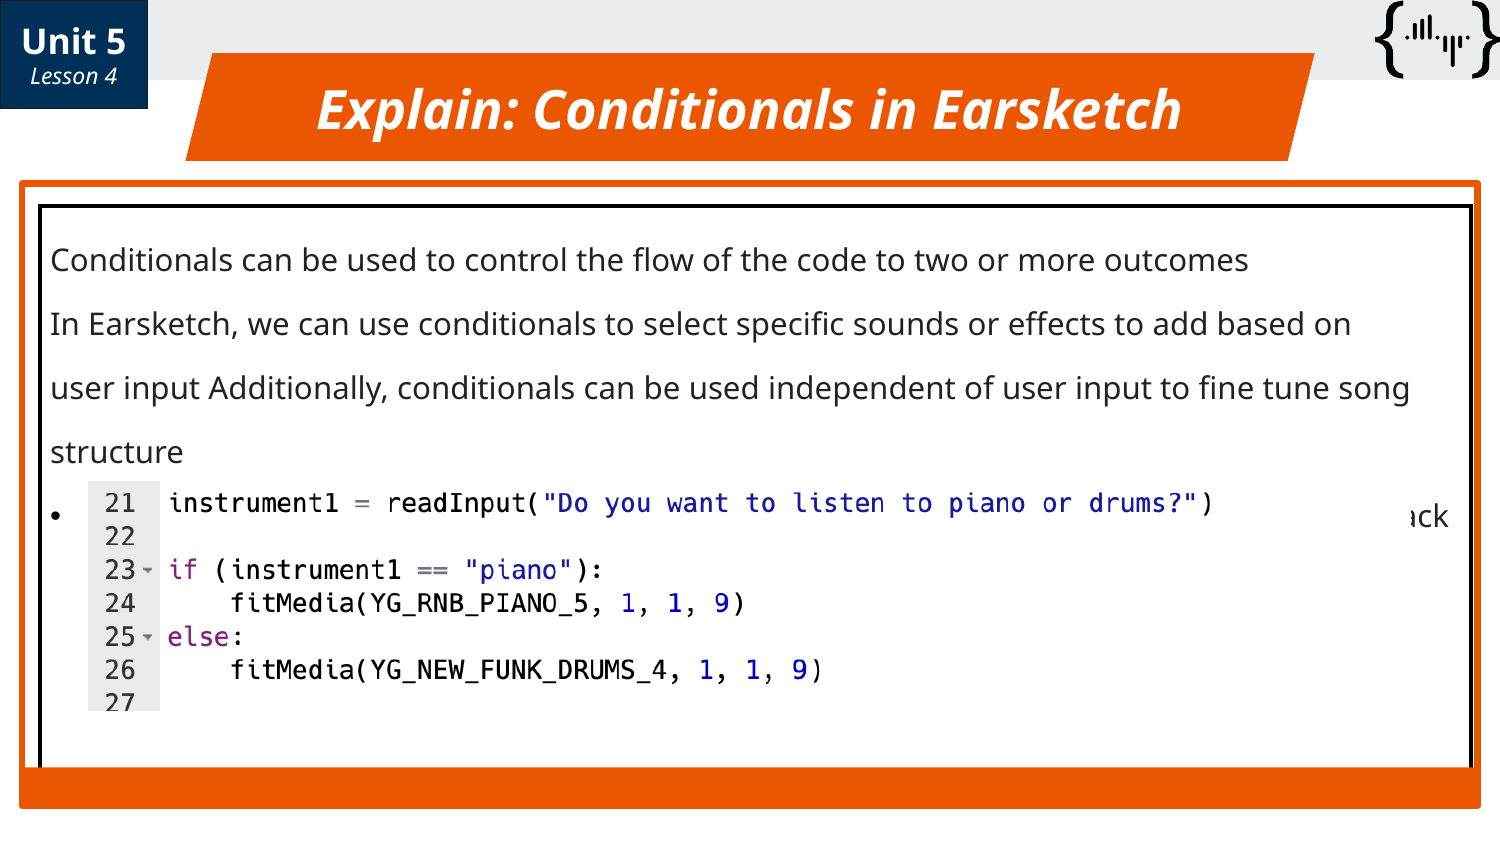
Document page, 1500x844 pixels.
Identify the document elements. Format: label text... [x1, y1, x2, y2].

picture [1374, 0, 1500, 80]
picture [25, 186, 1475, 804]
text_box [185, 53, 1315, 161]
text_box Unit 5 Lesson 4 [0, 0, 148, 109]
title Explain: Conditionals in Earsketch [221, 60, 1279, 155]
